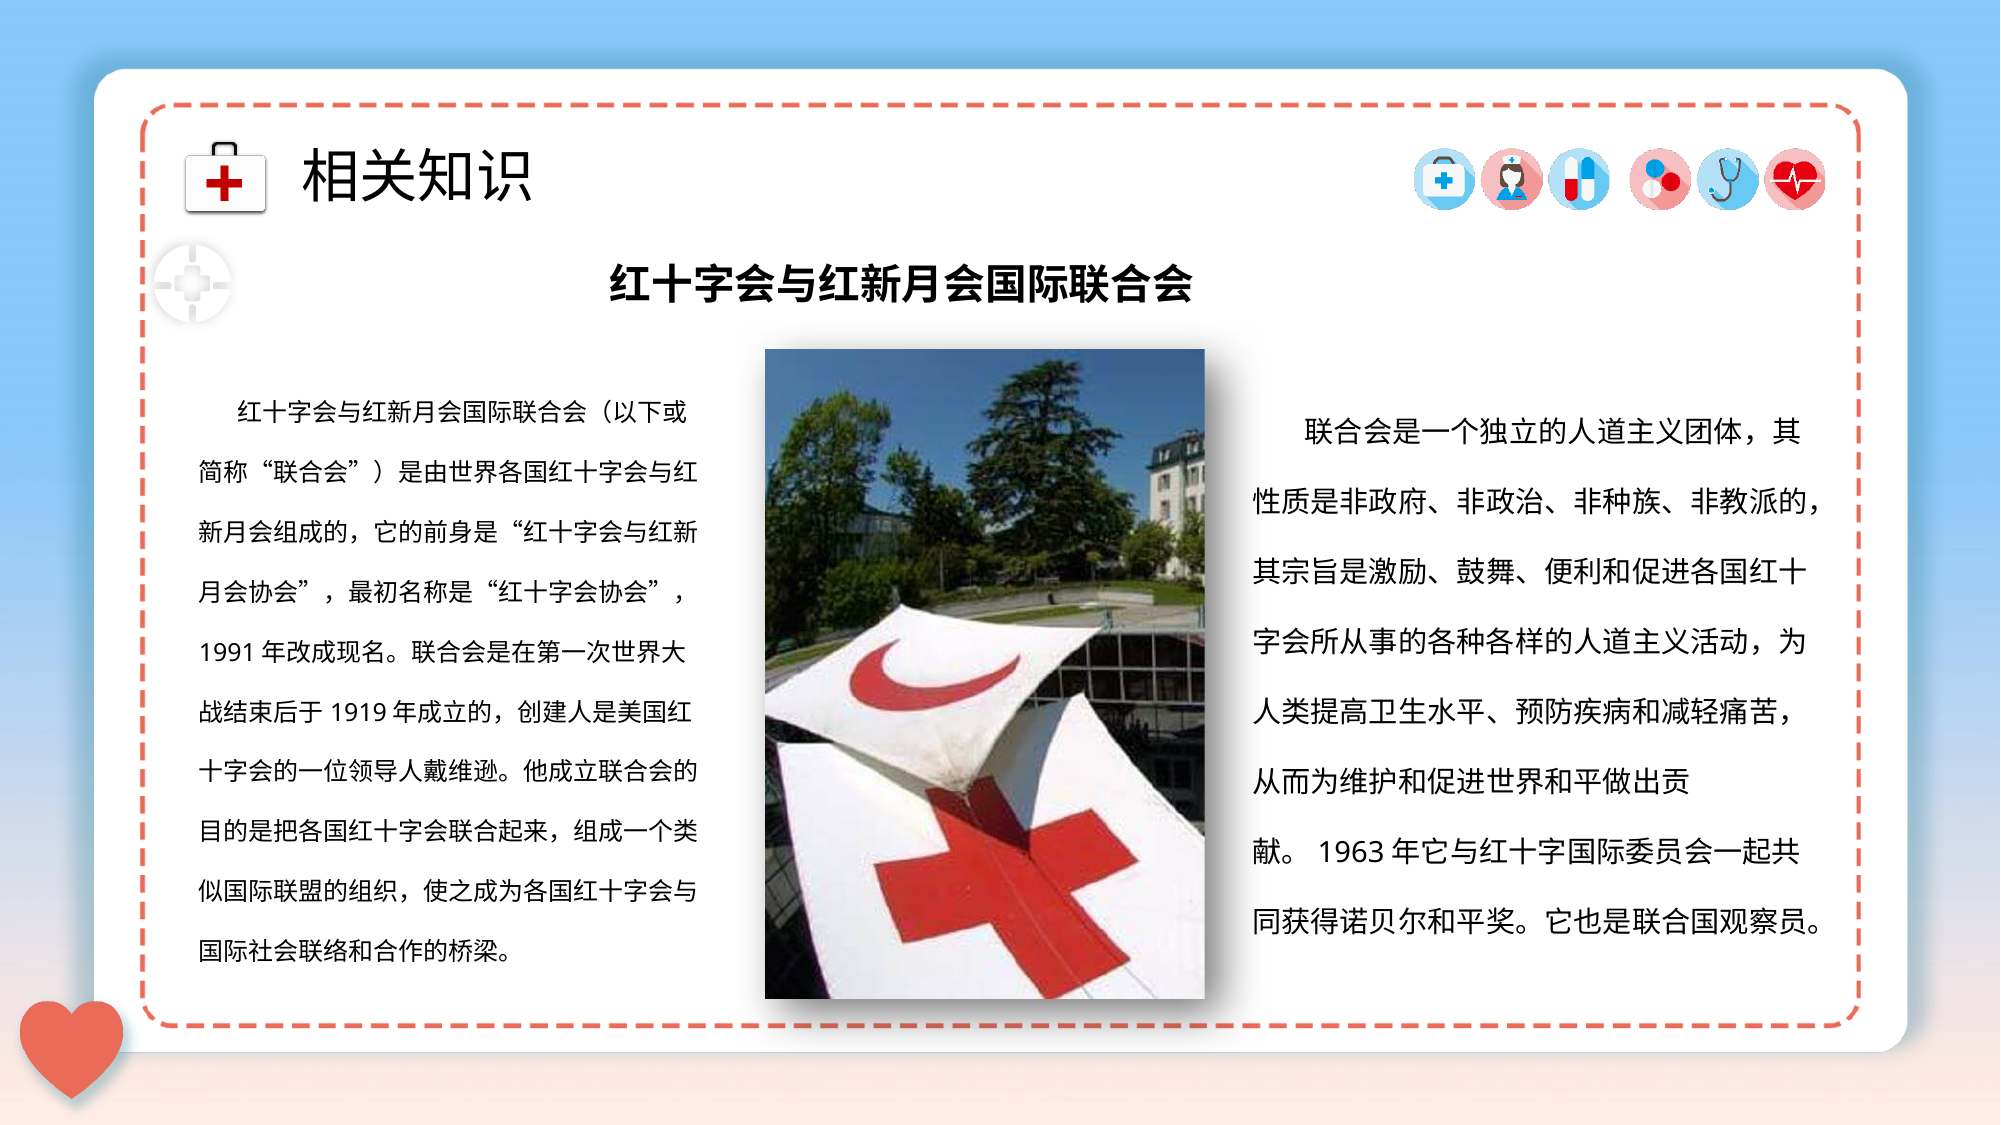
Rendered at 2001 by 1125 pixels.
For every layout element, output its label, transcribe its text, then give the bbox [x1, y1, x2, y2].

text_box 红十字会与红新月会国际联合会 [594, 250, 1326, 316]
text_box [153, 244, 231, 323]
picture [0, 0, 2000, 1125]
text_box 相关知识 [286, 131, 655, 217]
text_box 联合会是一个独立的人道主义团体，其性质是非政府、非政治、非种族、非教派的，其宗旨是激励、鼓舞、便利和促进各国红十字会所从事的各种各样的人道主义活动，为人类提高卫生水平、预防疾病和减轻痛苦，从而为维护和促进世界和平做出贡献。1963年它与红十字国际委员会一起共同获得诺贝尔和平奖。它也是联合国观察员。 [1250, 371, 1823, 946]
text_box 红十字会与红新月会国际联合会（以下或简称“联合会”）是由世界各国红十字会与红新月会组成的，它的前身是“红十字会与红新月会协会”，最初名称是“红十字会协会”，1991年改成现名。联合会是在第一次世界大战结束后于1919年成立的，创建人是美国红十字会的一位领导人戴维逊。他成立联合会的目的是把各国红十字会联合起来，组成一个类似国际联盟的组织，使之成为各国红十字会与国际社会联络和合作的桥梁。 [184, 359, 723, 973]
